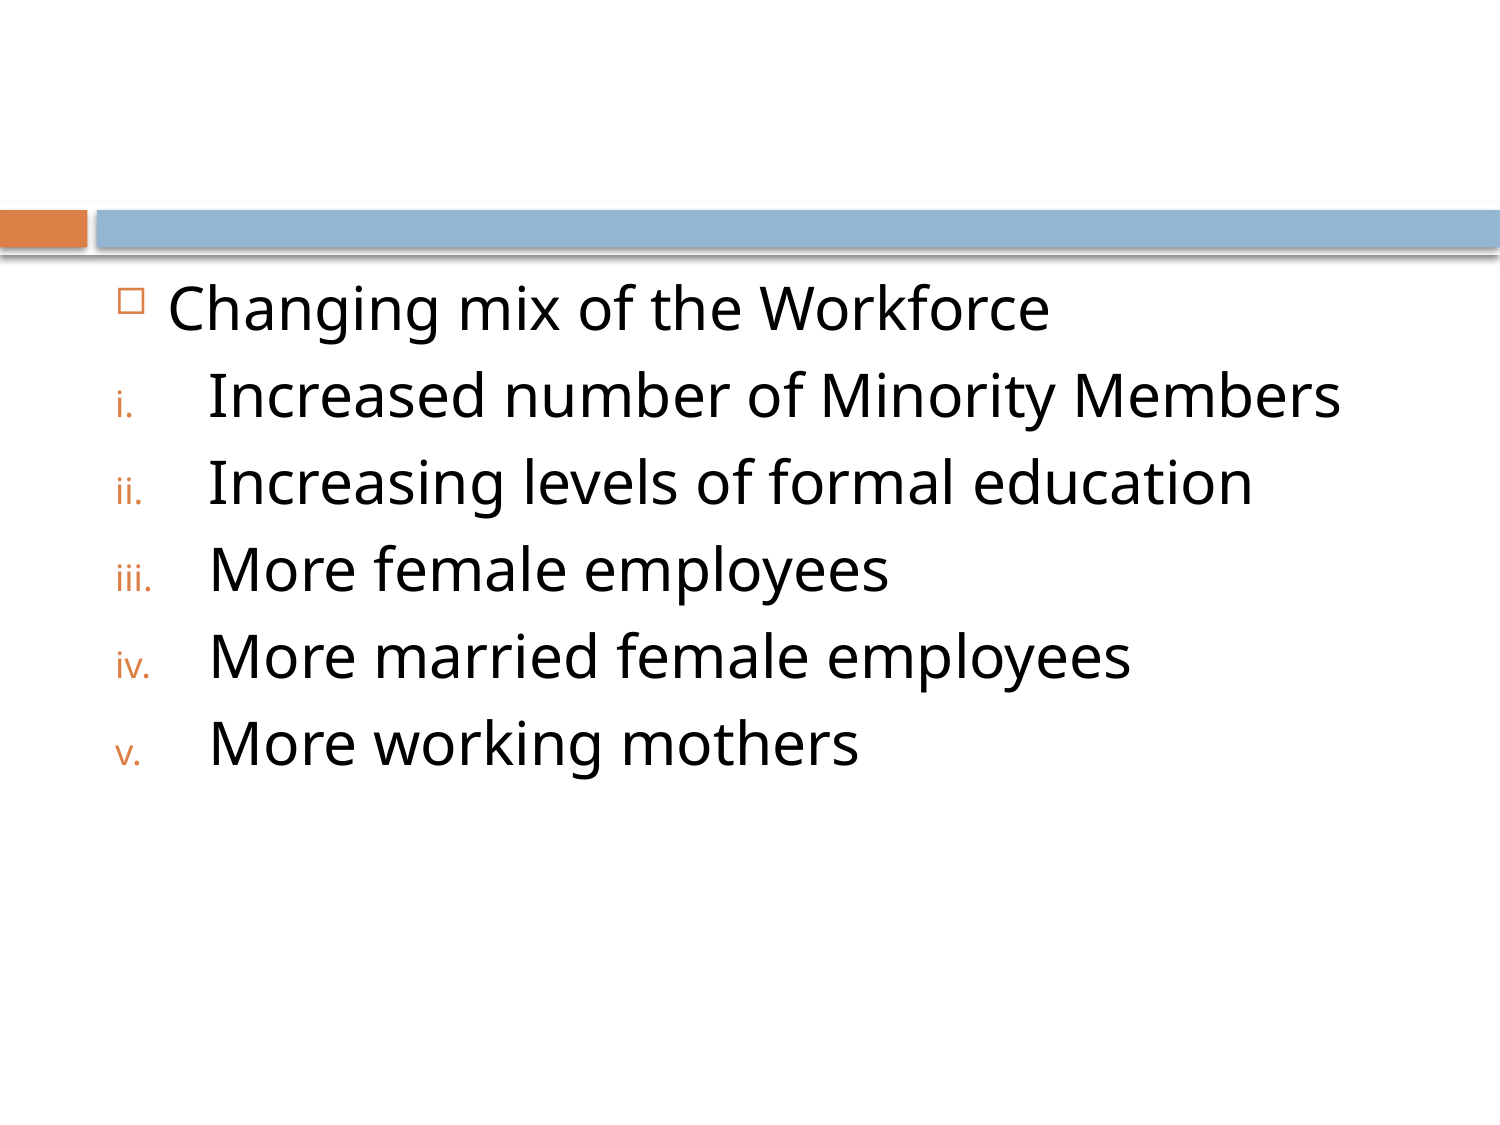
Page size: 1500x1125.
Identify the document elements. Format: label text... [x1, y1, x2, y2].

list Changing mix of the Workforce Increased number of Minority Members Increasing levels of formal education More female employees More married female employees More working mothers [100, 262, 1438, 1000]
